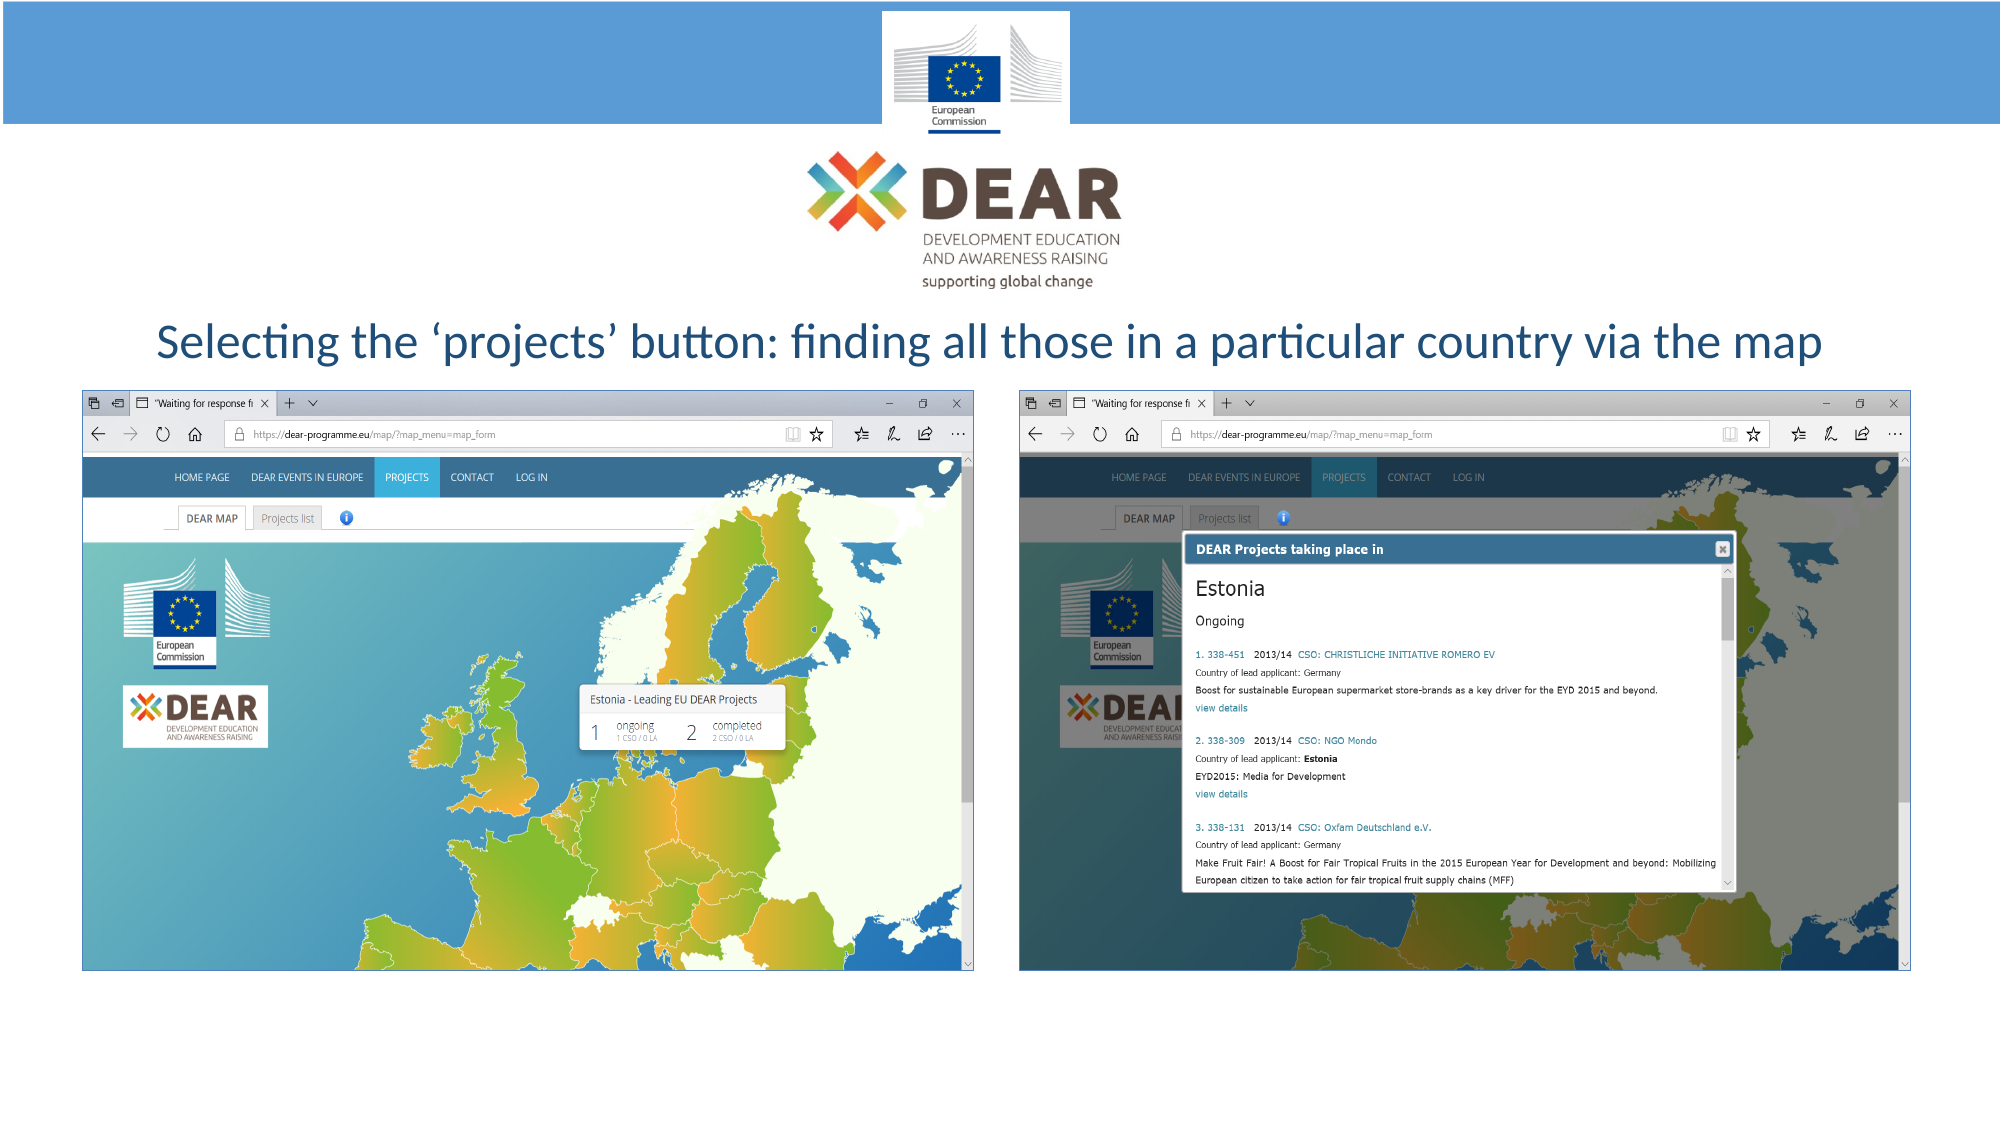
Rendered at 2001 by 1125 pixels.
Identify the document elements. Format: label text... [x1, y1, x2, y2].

list Selecting the ‘projects’ button: finding all those in a particular country via the map [127, 308, 1853, 1091]
picture [0, 0, 2000, 144]
picture [807, 151, 1124, 289]
picture [81, 390, 974, 971]
picture [1019, 390, 1911, 971]
